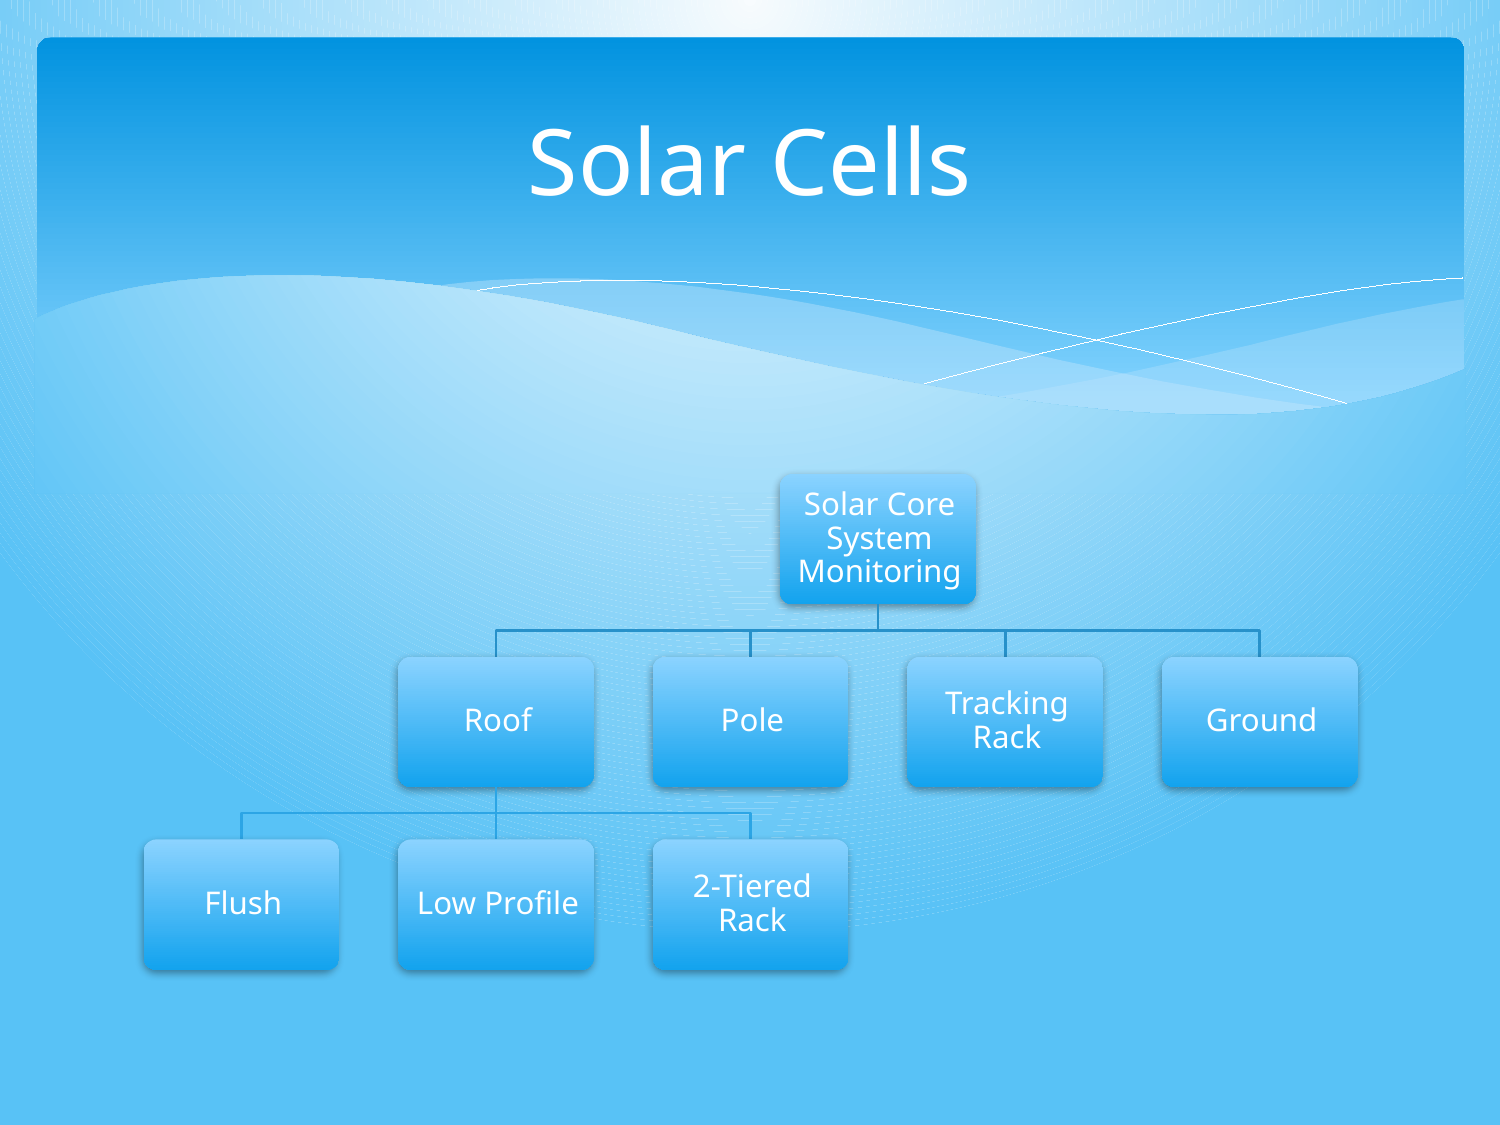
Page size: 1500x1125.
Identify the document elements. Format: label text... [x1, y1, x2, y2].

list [142, 438, 1359, 1006]
title Solar Cells [75, 55, 1425, 261]
